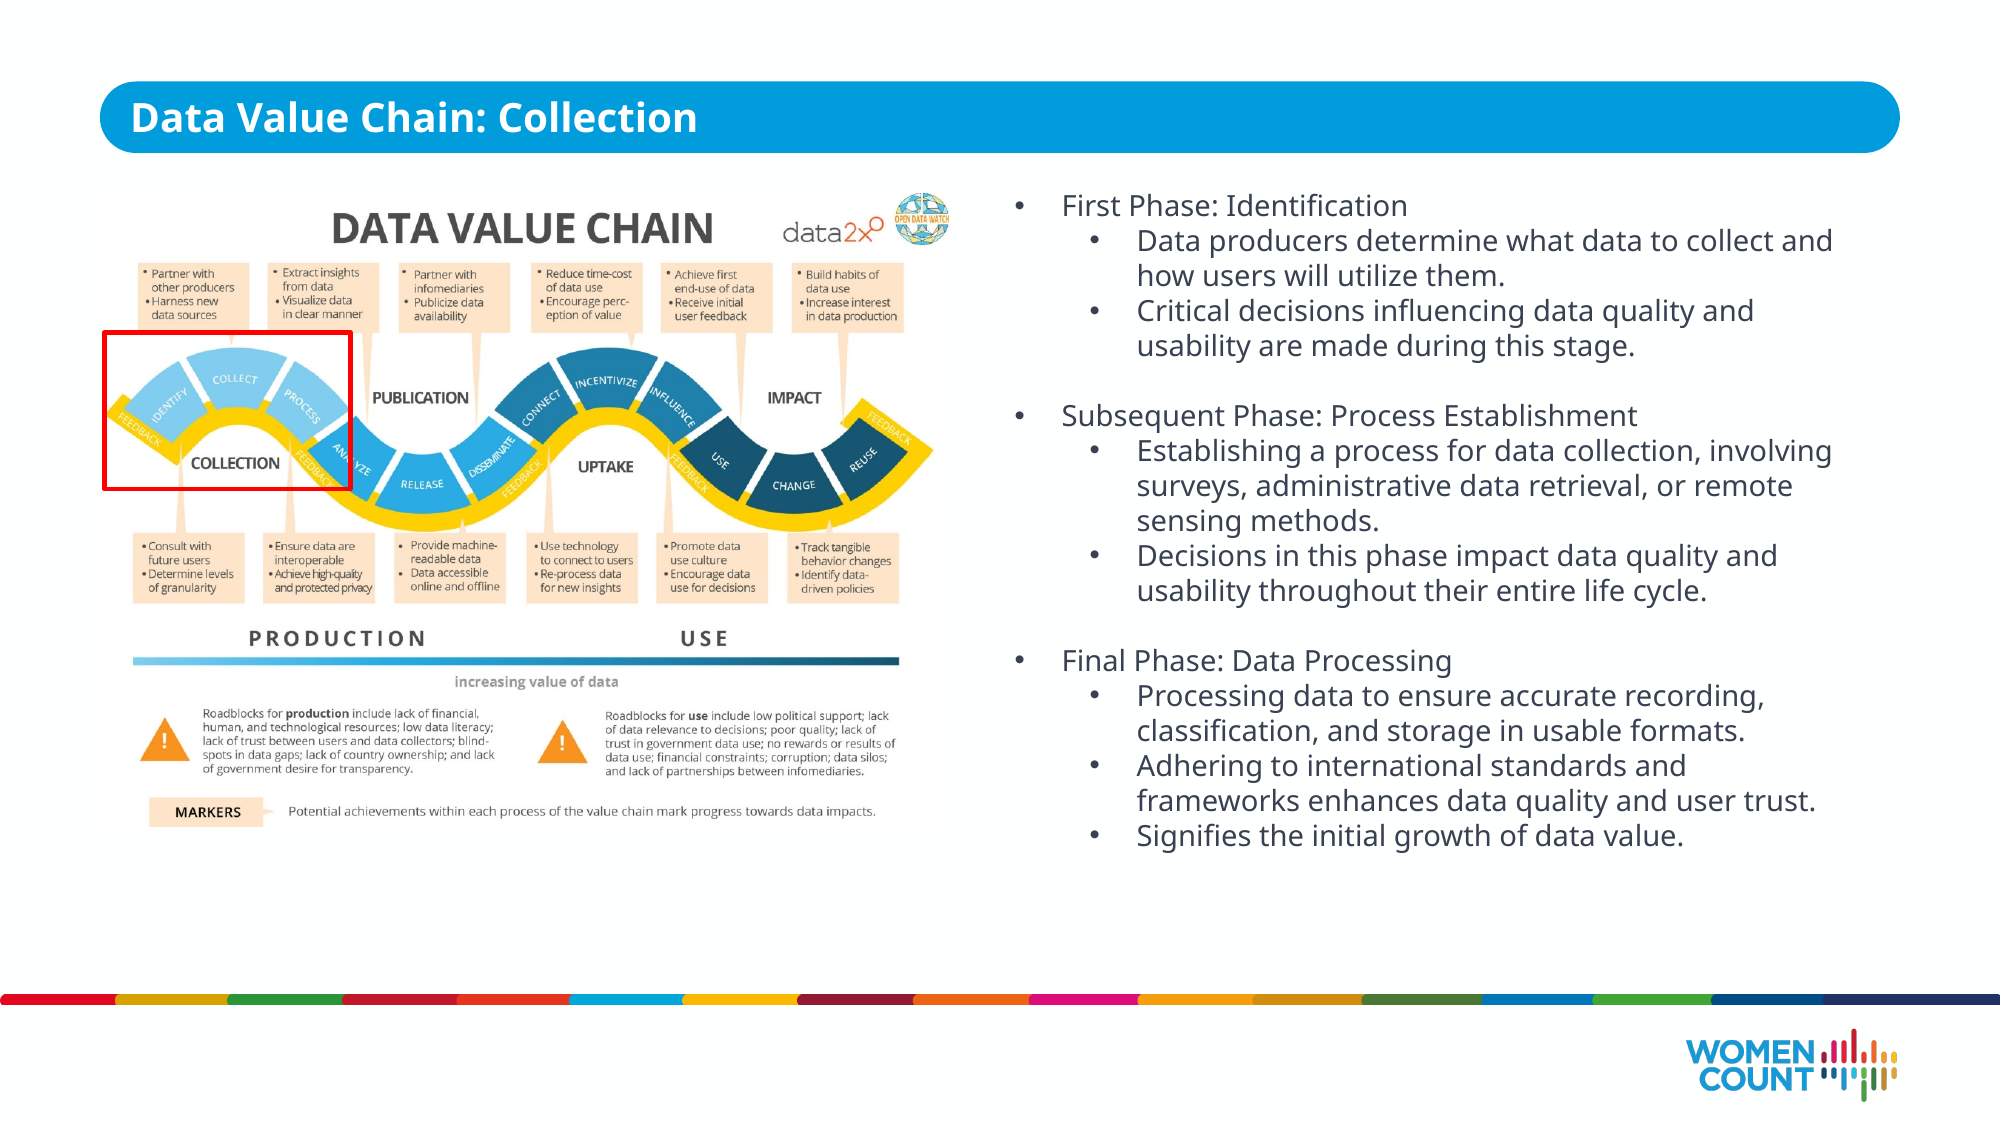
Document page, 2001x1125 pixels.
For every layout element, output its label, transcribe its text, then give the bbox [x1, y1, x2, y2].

picture [104, 192, 949, 827]
text_box First Phase: Identification Data producers determine what data to collect and how users will utilize them. Critical decisions influencing data quality and usability are made during this stage. Subsequent Phase: Process Establishment Establishing a process for data collection, involving surveys, administrative data retrieval, or remote sensing methods. Decisions in this phase impact data quality and usability throughout their entire life cycle. Final Phase: Data Processing Processing data to ensure accurate recording, classification, and storage in usable formats. Adhering to international standards and frameworks enhances data quality and user trust. Signifies the initial growth of data value. [999, 180, 1872, 860]
list Data Value Chain: Collection [130, 92, 1872, 142]
